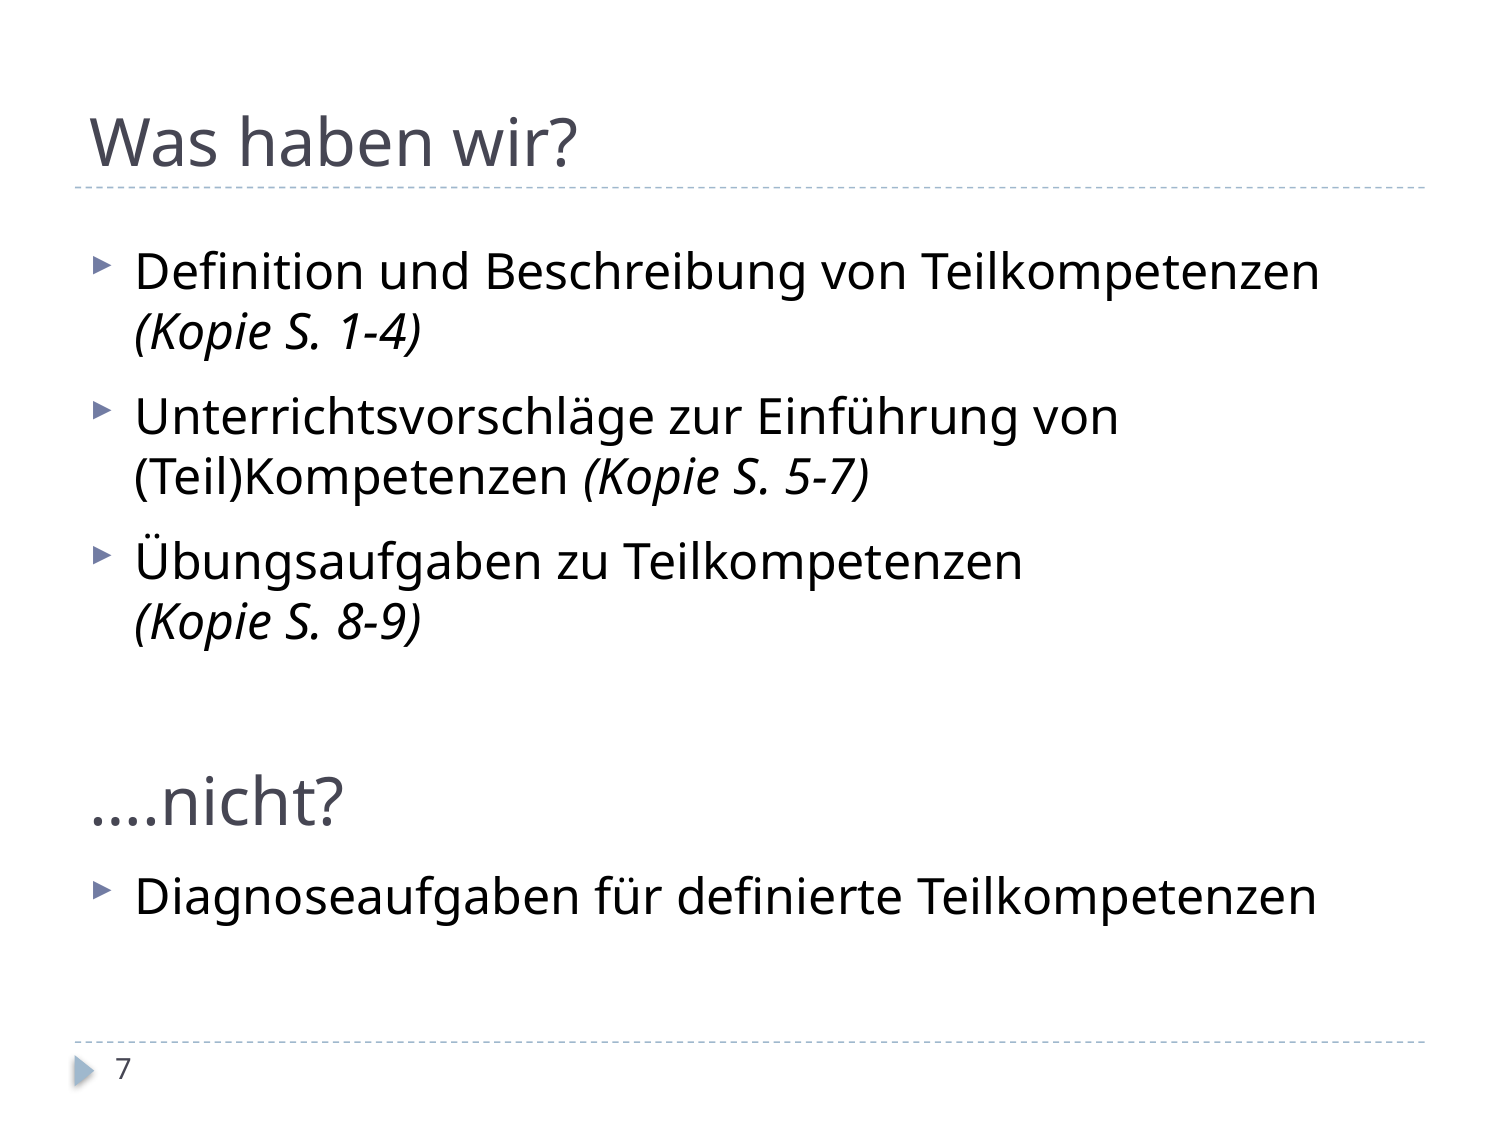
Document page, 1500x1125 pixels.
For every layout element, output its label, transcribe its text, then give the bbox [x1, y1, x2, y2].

slide_number 7 [100, 1042, 426, 1103]
list Definition und Beschreibung von Teilkompetenzen (Kopie S. 1-4) Unterrichtsvorschläge zur Einführung von (Teil)Kompetenzen (Kopie S. 5-7) Übungsaufgaben zu Teilkompetenzen (Kopie S. 8-9) ….nicht? Diagnoseaufgaben für definierte Teilkompetenzen [75, 231, 1425, 1010]
title Was haben wir? [75, 24, 1425, 188]
